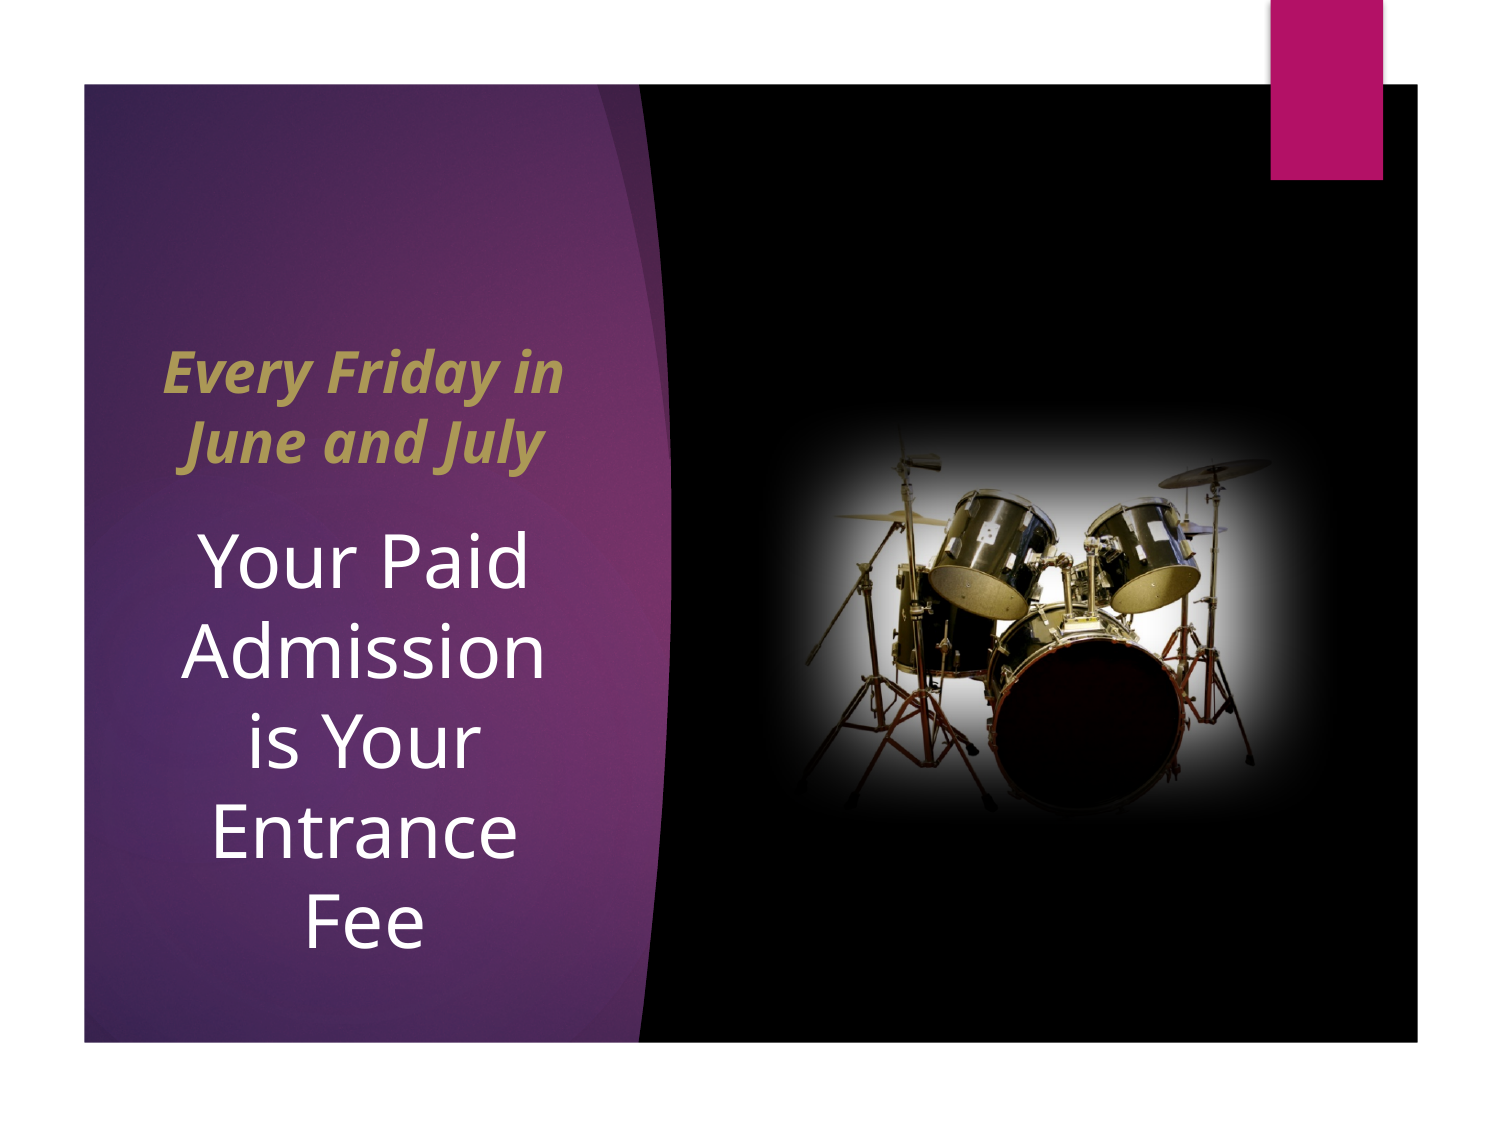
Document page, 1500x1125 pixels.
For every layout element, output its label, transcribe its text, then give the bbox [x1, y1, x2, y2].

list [749, 390, 1346, 835]
list Your Paid Admission is Your Entrance Fee [142, 506, 588, 988]
title Every Friday in June and July [142, 237, 588, 483]
